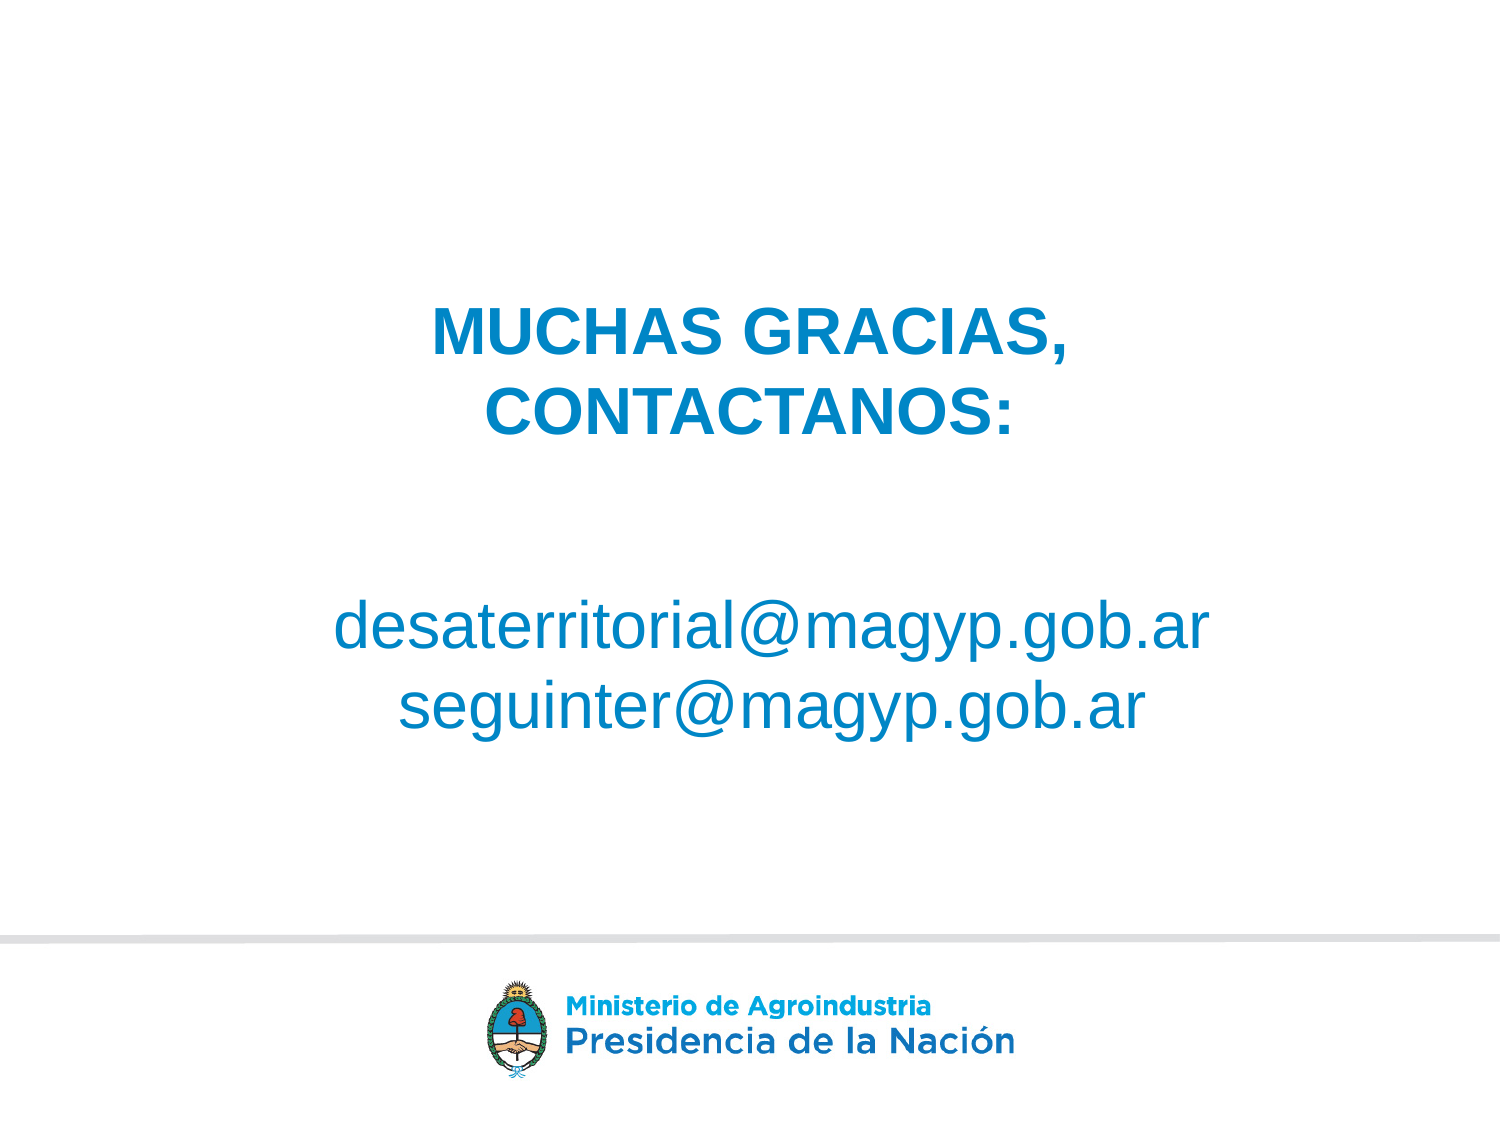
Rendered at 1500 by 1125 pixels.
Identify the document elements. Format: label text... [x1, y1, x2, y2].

picture [0, 934, 1500, 1124]
text_box MUCHAS GRACIAS, CONTACTANOS: [416, 280, 1084, 456]
text_box desaterritorial@magyp.gob.ar seguinter@magyp.gob.ar [217, 574, 1328, 750]
